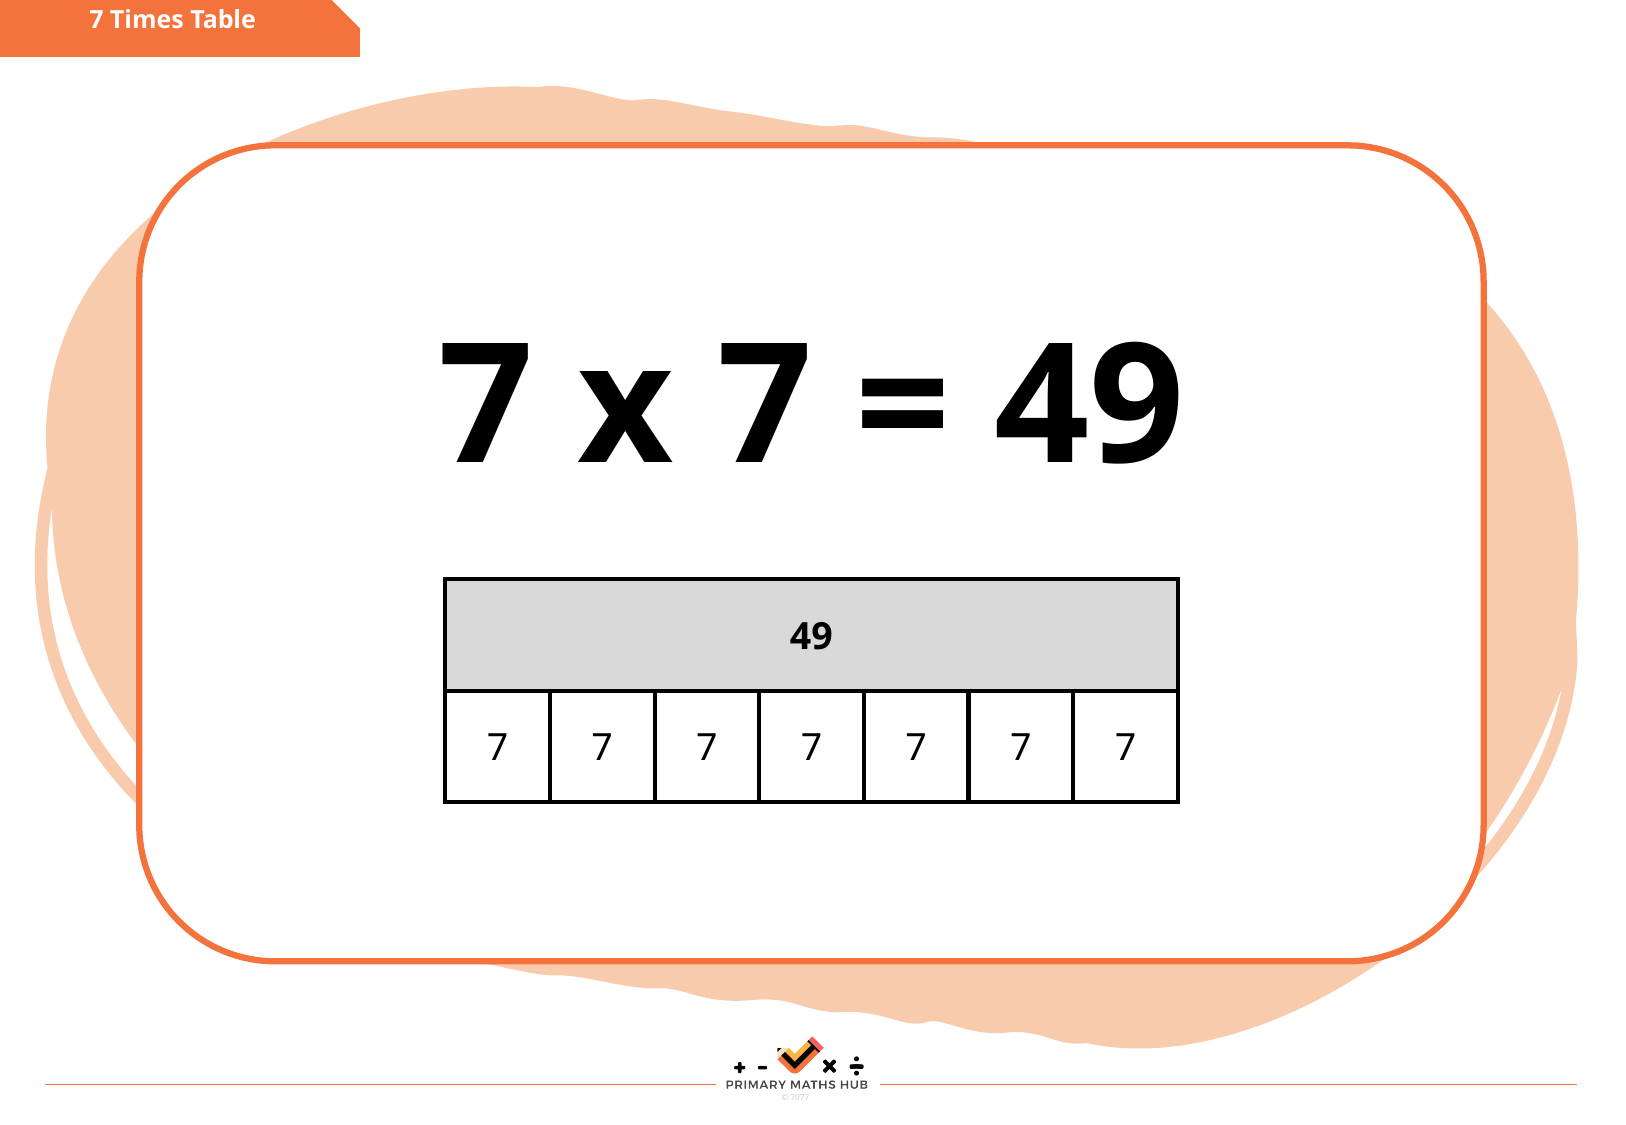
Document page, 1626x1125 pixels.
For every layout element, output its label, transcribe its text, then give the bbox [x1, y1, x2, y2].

text_box [39, 214, 155, 799]
picture [722, 1034, 872, 1094]
text_box 7 Times Table [0, 0, 361, 58]
table_cell 7 [657, 693, 757, 800]
table_cell 7 [1075, 693, 1176, 800]
text_box [496, 960, 1374, 1044]
text_box [273, 91, 956, 144]
text_box © 7077 [720, 1084, 870, 1110]
table_cell 7 [552, 693, 653, 800]
table_cell 7 [971, 693, 1071, 800]
text_box 7 x 7 = 49 [140, 288, 1485, 503]
text_box [138, 144, 1485, 963]
table_cell 7 [866, 693, 966, 800]
table_header 49 [447, 581, 1176, 689]
table_cell 7 [761, 693, 862, 800]
text_box [1479, 300, 1579, 867]
table_cell 7 [447, 693, 548, 800]
